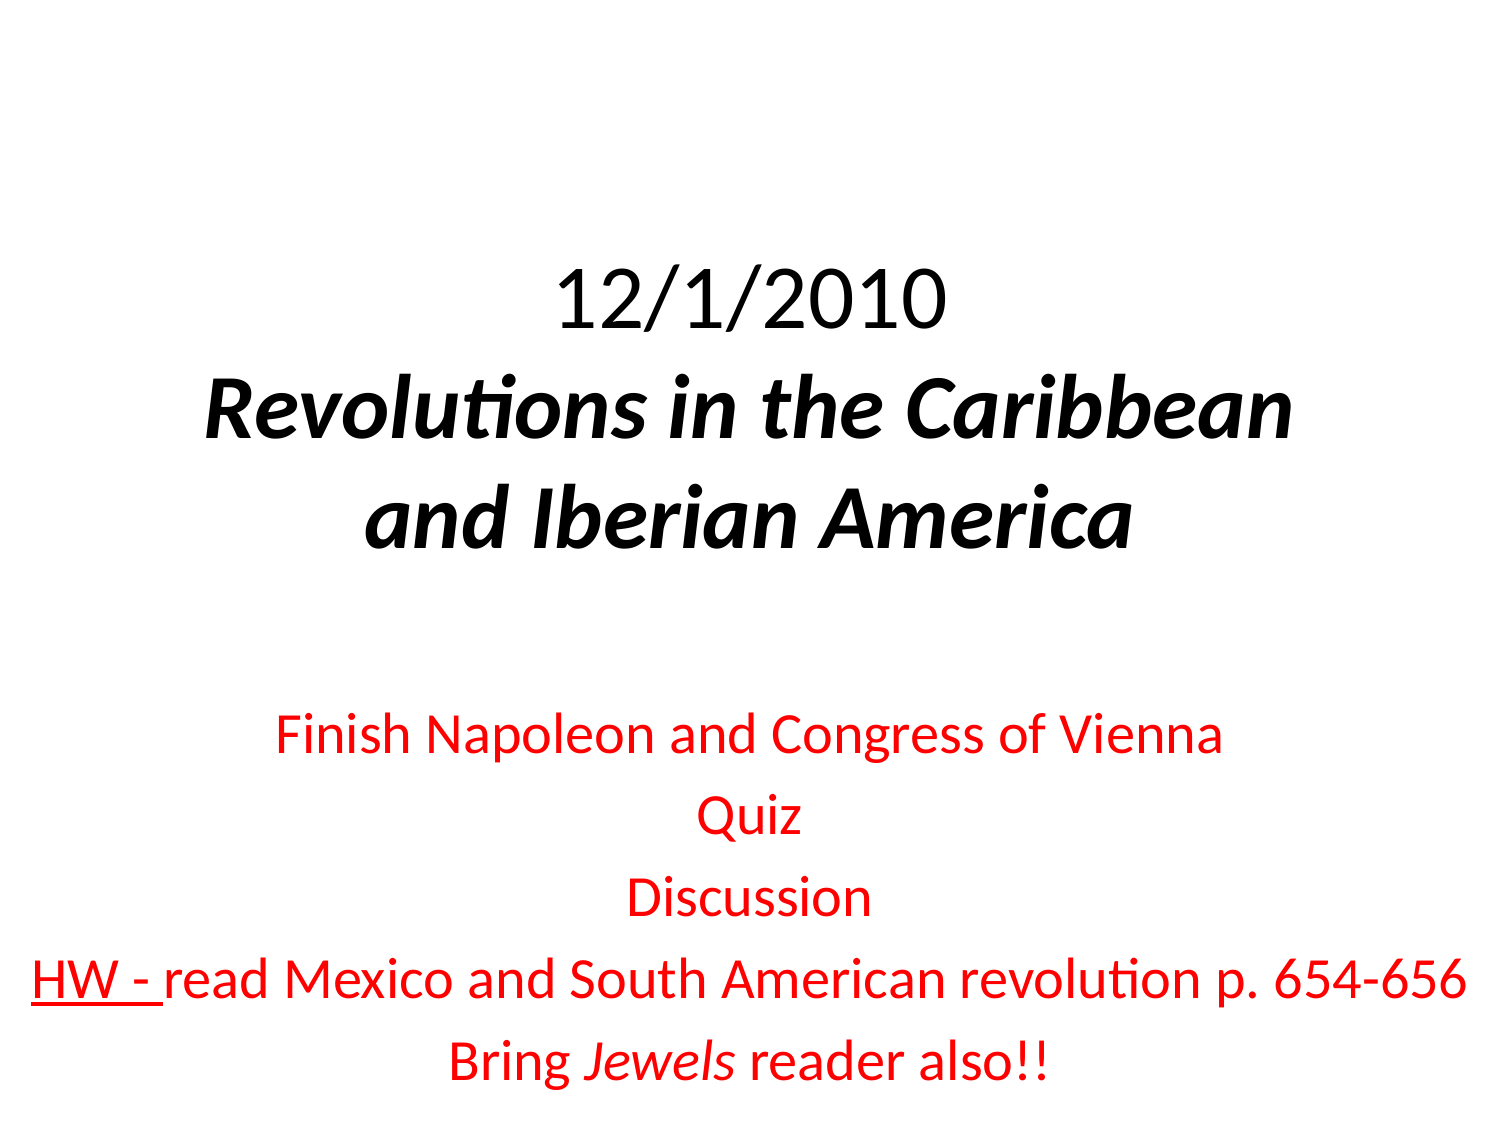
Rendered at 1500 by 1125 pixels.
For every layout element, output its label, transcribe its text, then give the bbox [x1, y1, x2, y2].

title 12/1/2010 Revolutions in the Caribbean and Iberian America [112, 212, 1388, 591]
subtitle Finish Napoleon and Congress of Vienna Quiz Discussion HW - read Mexico and South American revolution p. 654-656 Bring Jewels reader also!! [0, 687, 1500, 1125]
